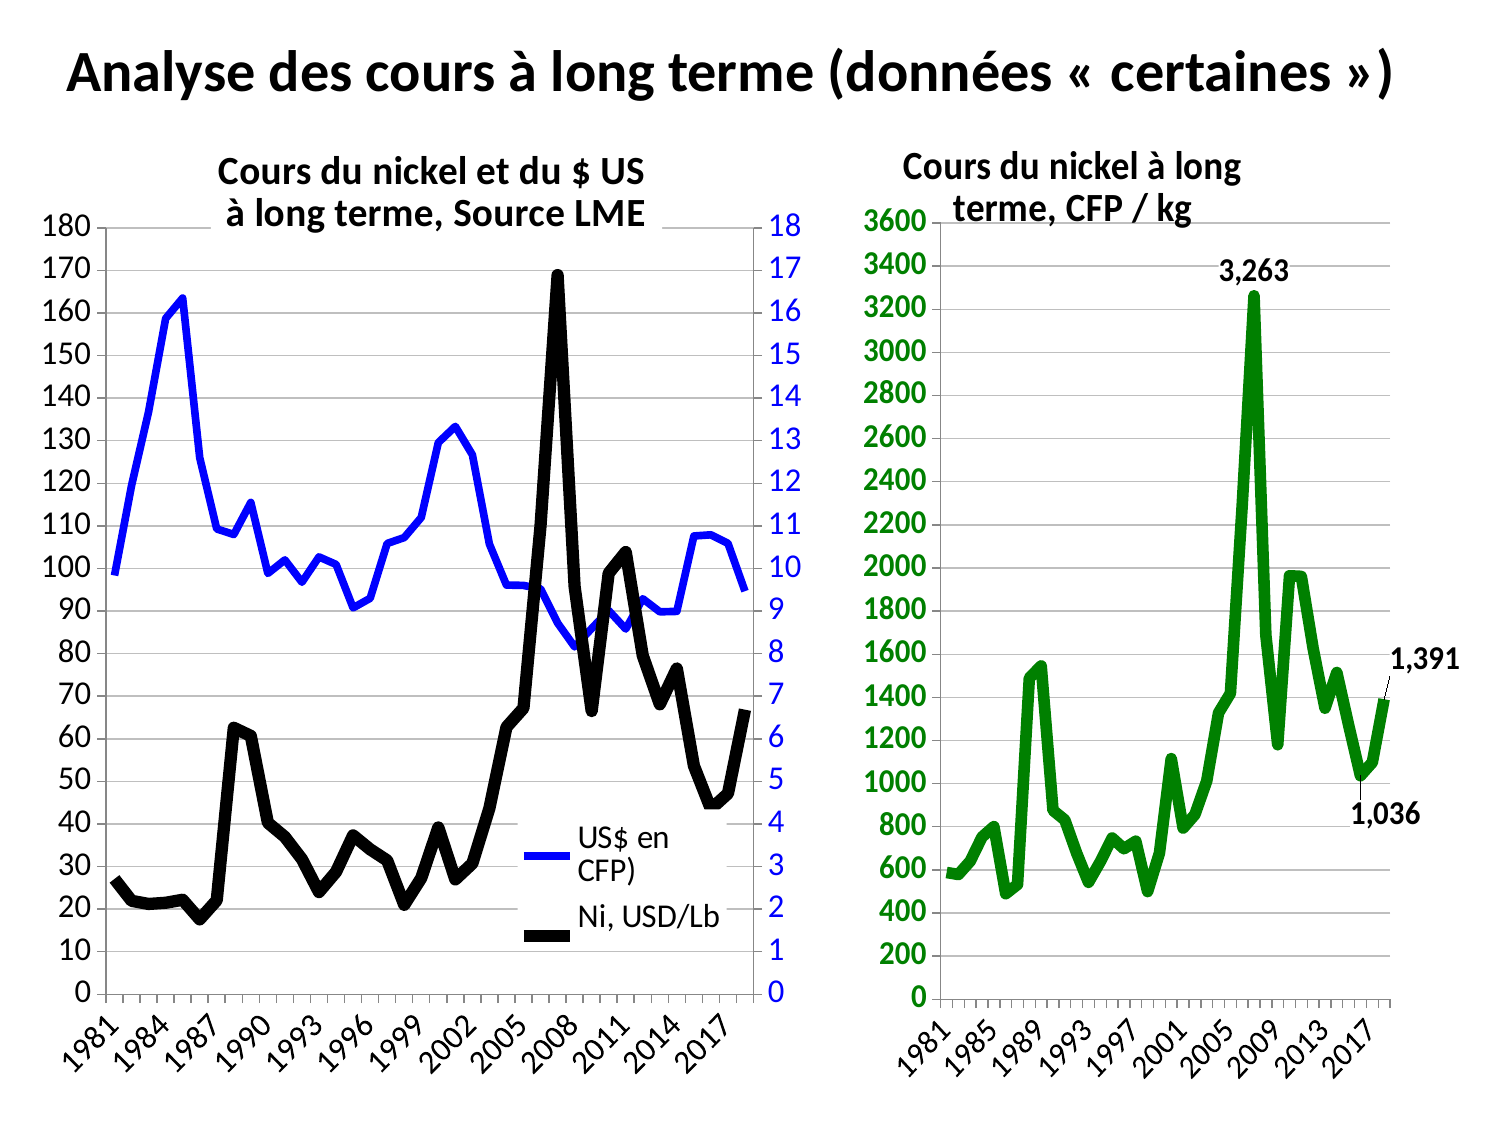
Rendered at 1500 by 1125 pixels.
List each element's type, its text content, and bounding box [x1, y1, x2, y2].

title Analyse des cours à long terme (données « certaines ») [0, 0, 1461, 137]
chart [835, 135, 1461, 1104]
chart [40, 135, 812, 1104]
